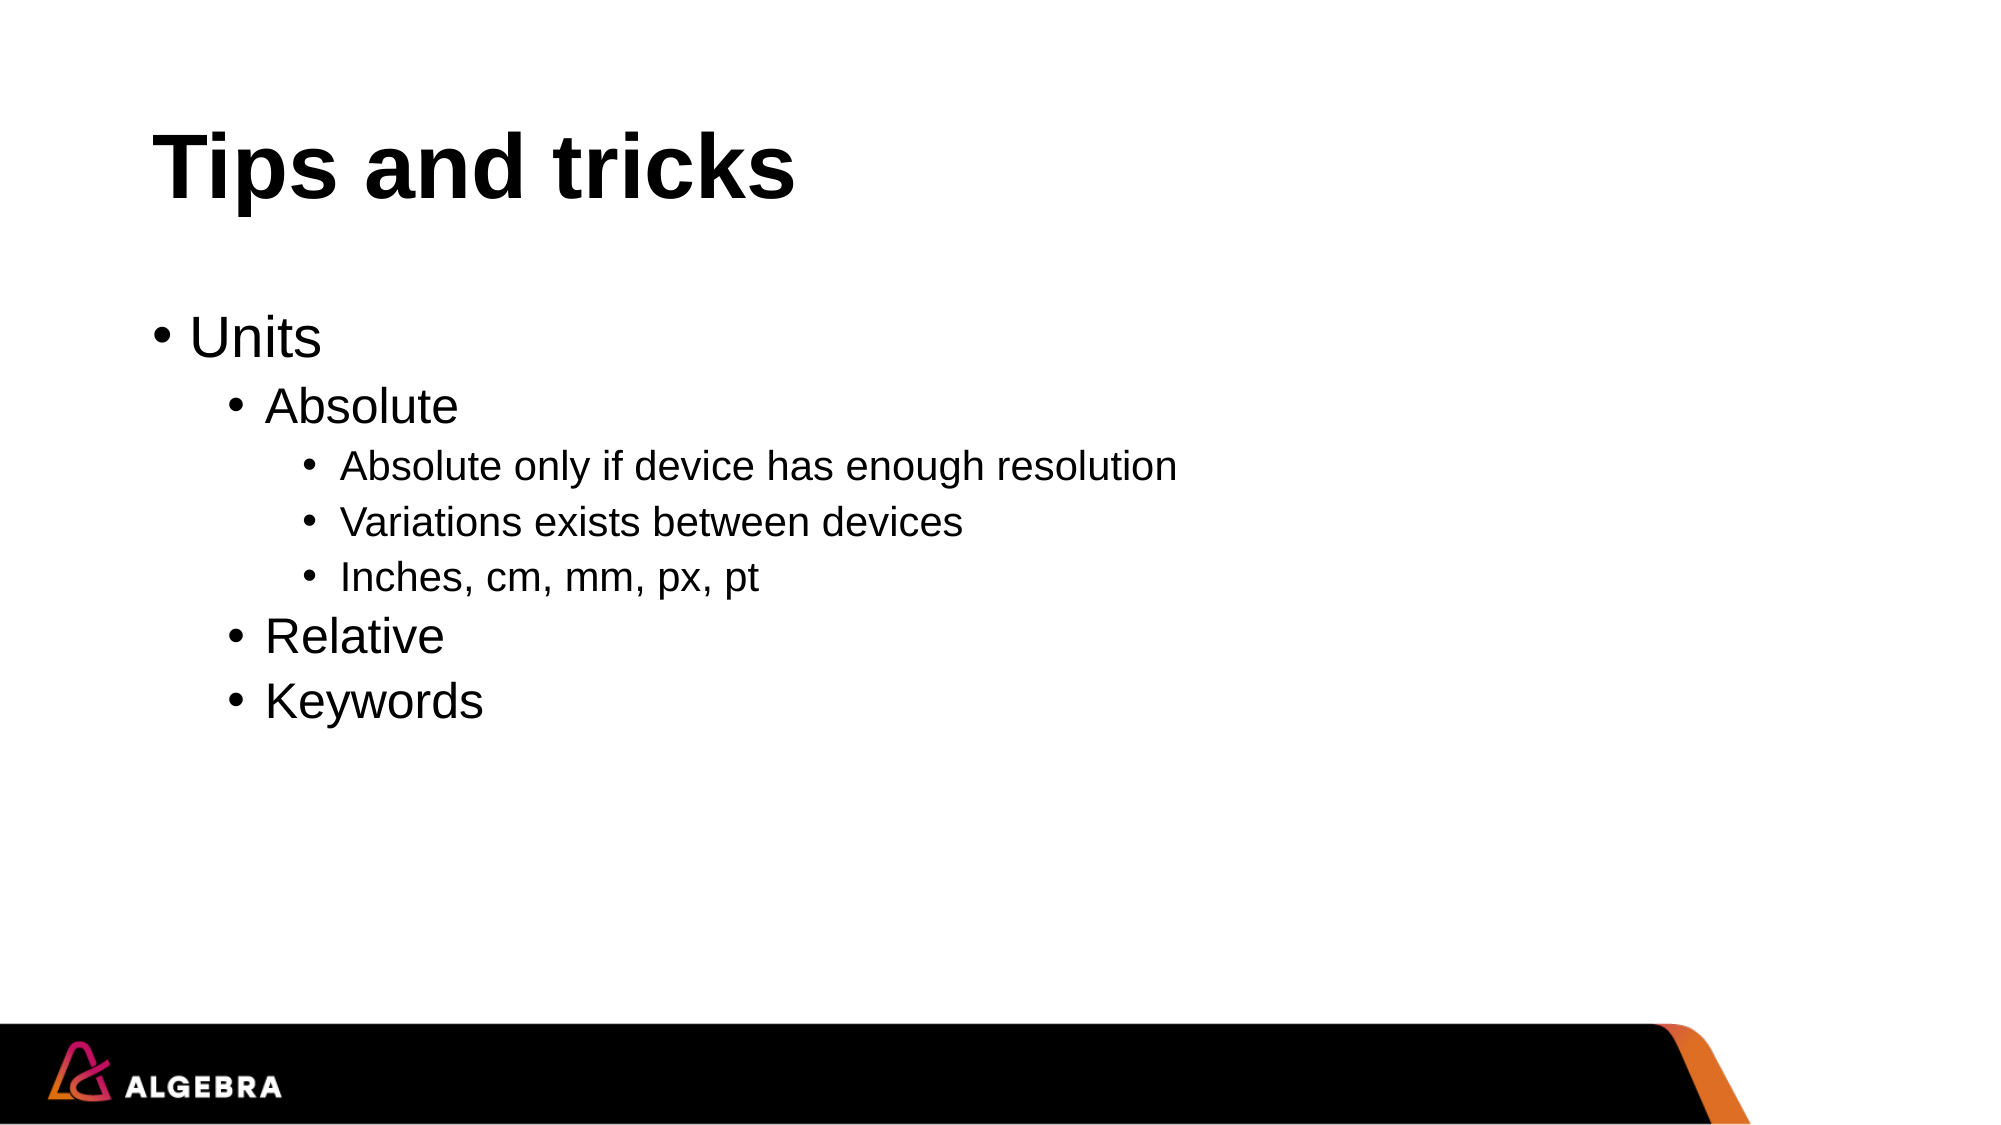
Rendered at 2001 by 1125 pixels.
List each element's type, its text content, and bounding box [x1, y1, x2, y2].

title Tips and tricks [137, 59, 1863, 278]
list Units Absolute Absolute only if device has enough resolution Variations exists between devices Inches, cm, mm, px, pt Relative Keywords [137, 299, 1863, 1014]
picture [0, 1023, 1958, 1125]
